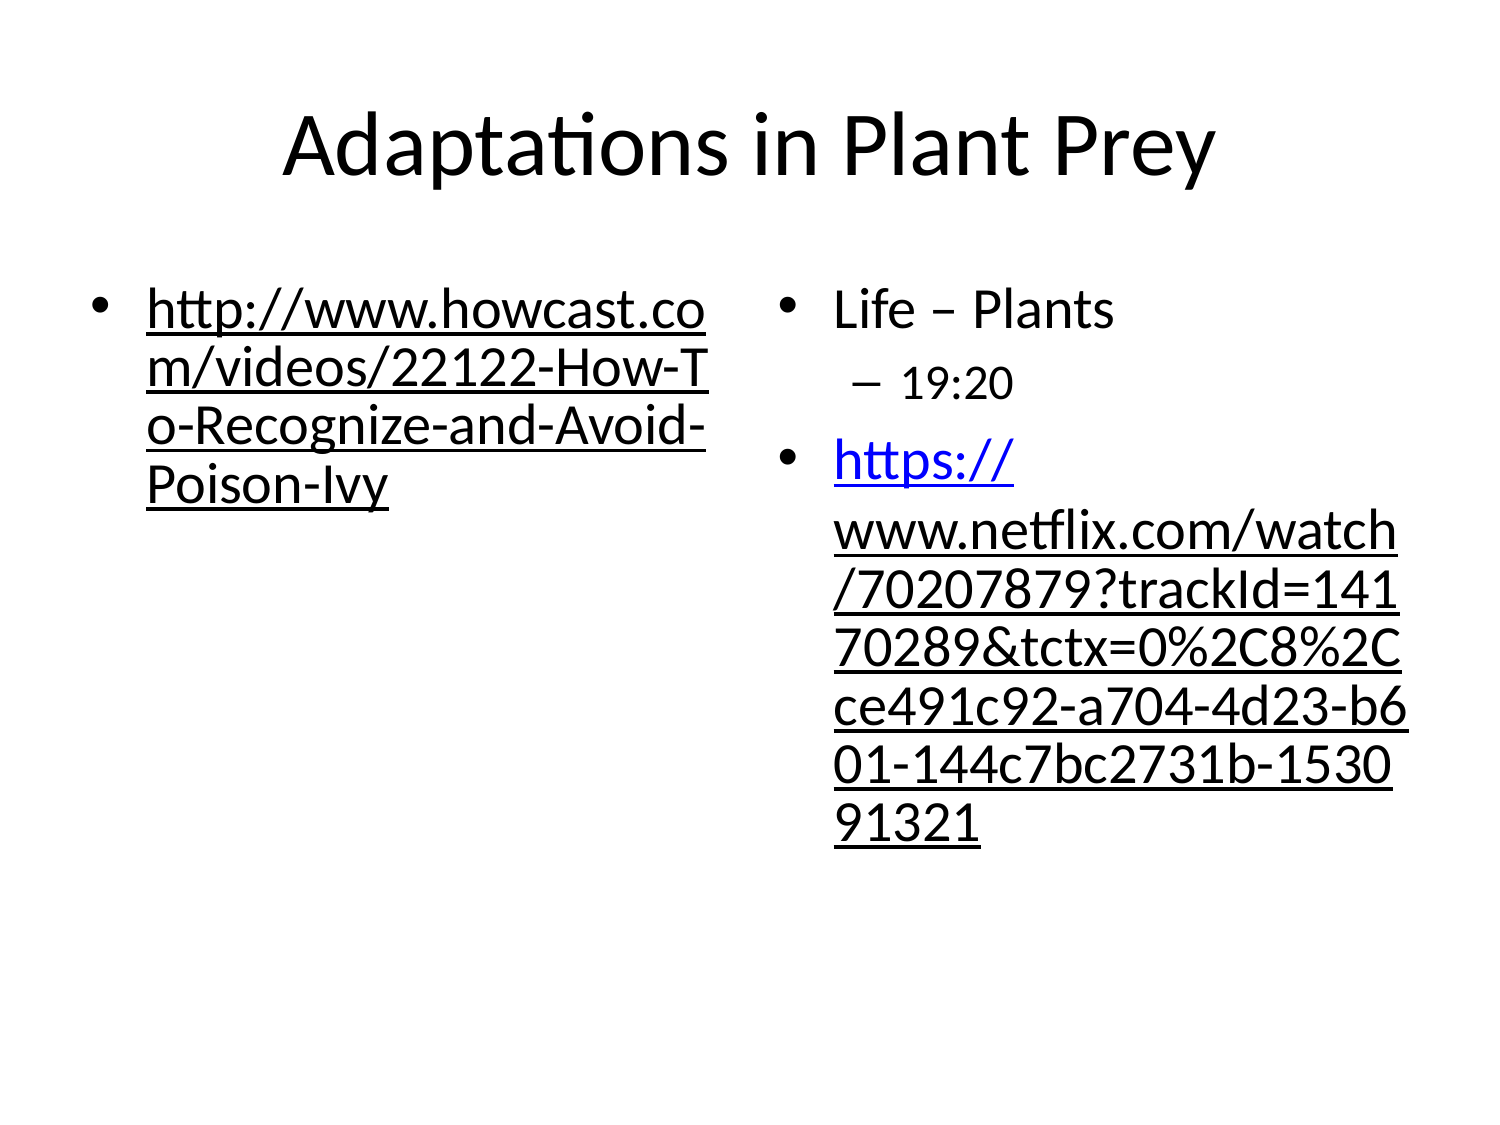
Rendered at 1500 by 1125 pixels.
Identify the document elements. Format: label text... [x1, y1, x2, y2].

list http://www.howcast.com/videos/22122-How-To-Recognize-and-Avoid-Poison-Ivy [75, 262, 738, 1005]
list Life – Plants 19:20 https://www.netflix.com/watch/70207879?trackId=14170289&tctx=0%2C8%2Cce491c92-a704-4d23-b601-144c7bc2731b-153091321 [762, 262, 1425, 1005]
title Adaptations in Plant Prey [75, 45, 1425, 233]
